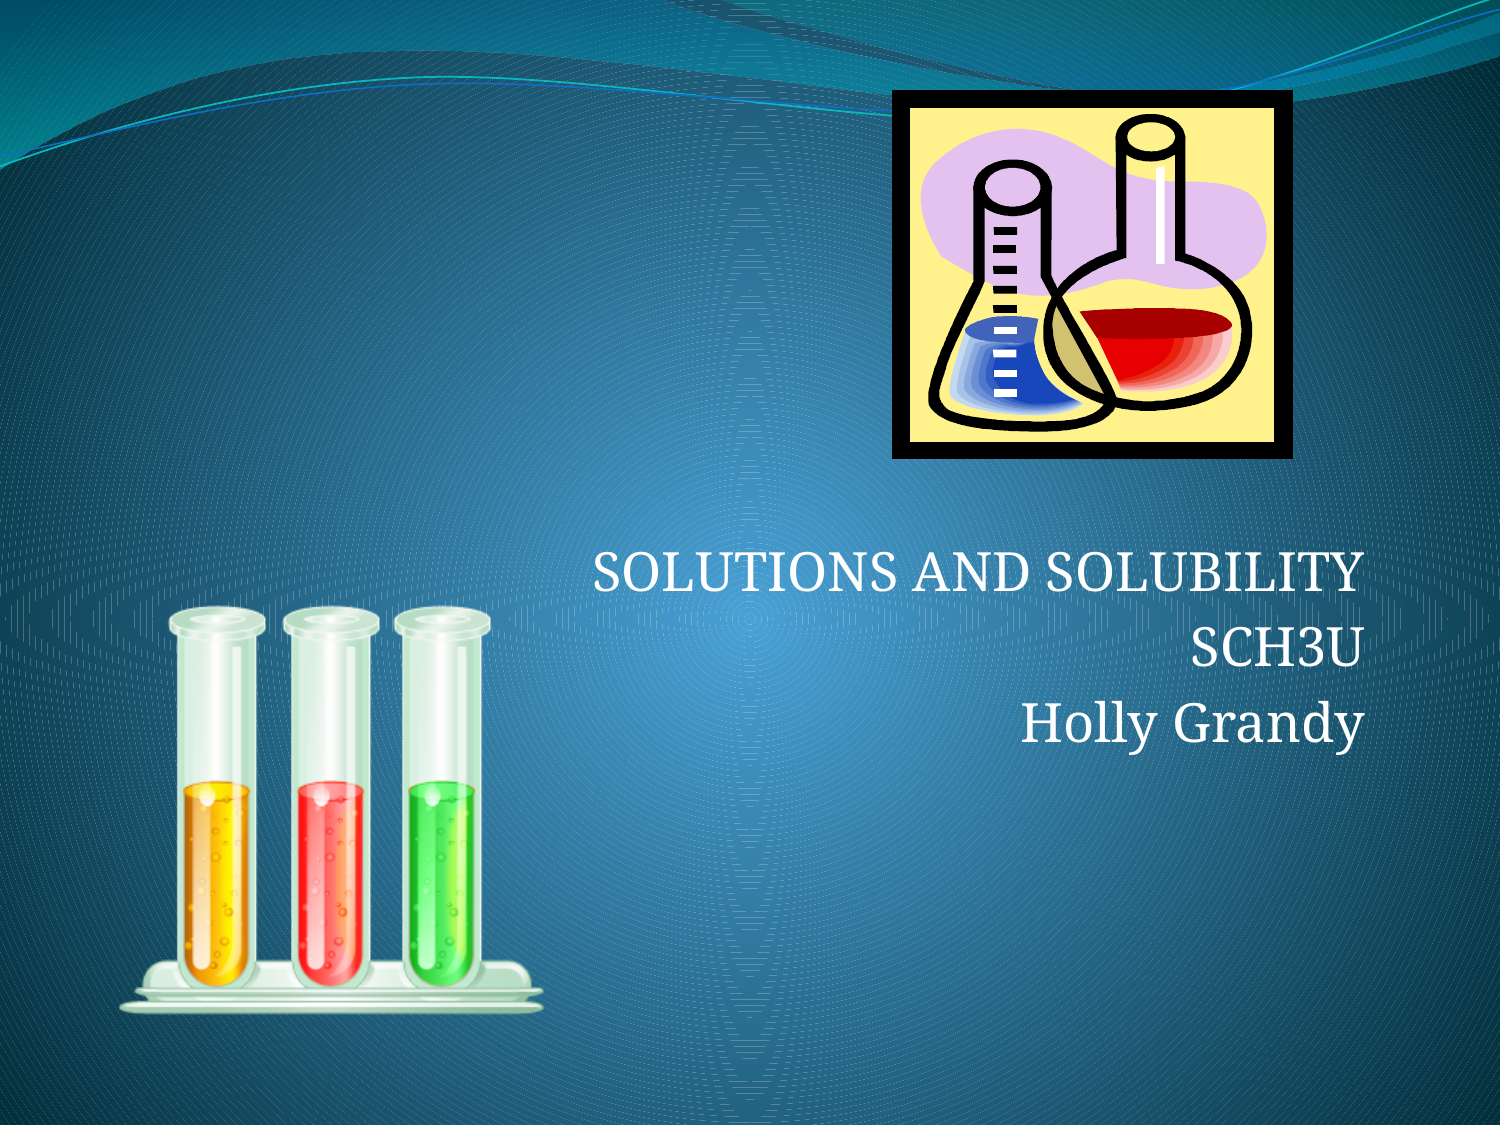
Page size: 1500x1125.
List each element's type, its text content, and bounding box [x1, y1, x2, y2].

subtitle SOLUTIONS AND SOLUBILITY SCH3U Holly Grandy [87, 529, 1376, 818]
text_box Click here for supersaturated solution demo [884, 224, 1300, 471]
picture [111, 585, 550, 1024]
picture [891, 89, 1294, 460]
title [87, 224, 1376, 525]
